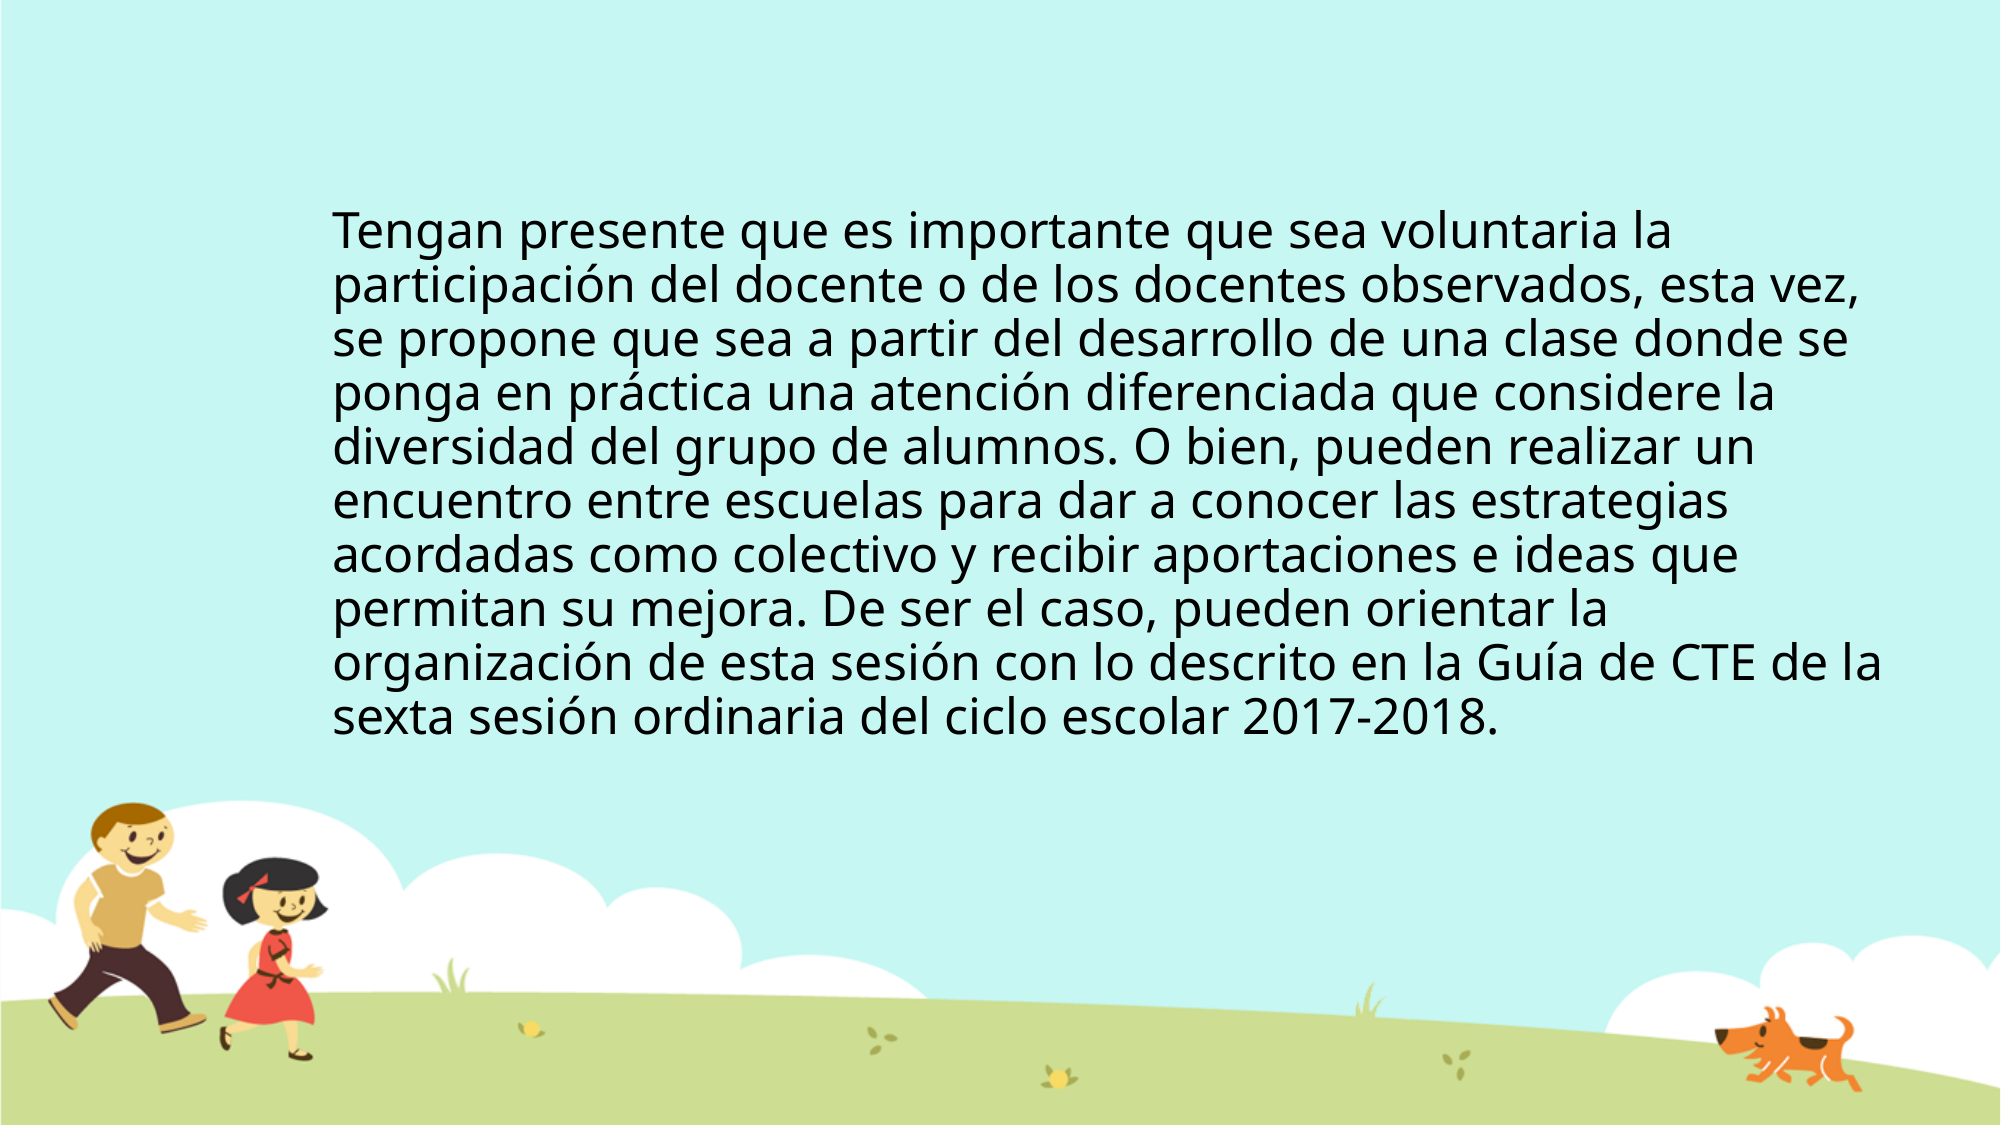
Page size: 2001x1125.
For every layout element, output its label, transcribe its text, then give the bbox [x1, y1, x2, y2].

list Tengan presente que es importante que sea voluntaria la participación del docente o de los docentes observados, esta vez, se propone que sea a partir del desarrollo de una clase donde se ponga en práctica una atención diferenciada que considere la diversidad del grupo de alumnos. O bien, pueden realizar un encuentro entre escuelas para dar a conocer las estrategias acordadas como colectivo y recibir aportaciones e ideas que permitan su mejora. De ser el caso, pueden orientar la organización de esta sesión con lo descrito en la Guía de CTE de la sexta sesión ordinaria del ciclo escolar 2017-2018. [309, 197, 1923, 1050]
picture [0, 0, 2001, 1125]
